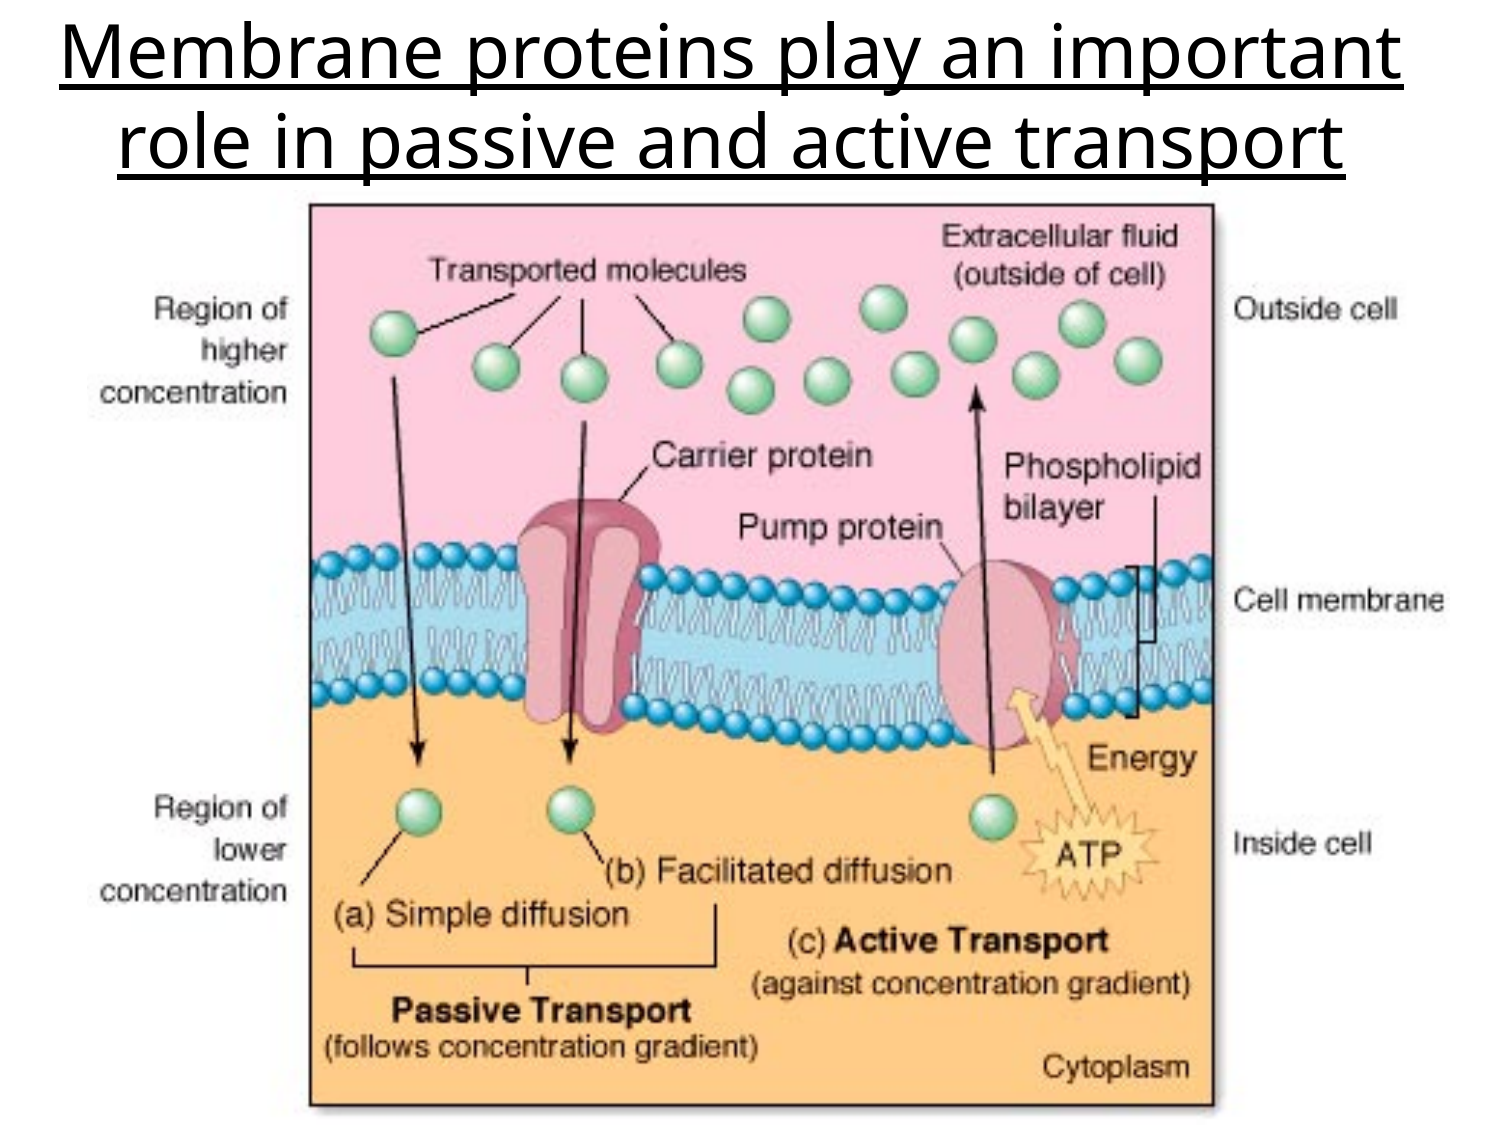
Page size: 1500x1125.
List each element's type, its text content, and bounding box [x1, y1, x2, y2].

picture [87, 190, 1451, 1125]
title Membrane proteins play an important role in passive and active transport [0, 0, 1463, 188]
